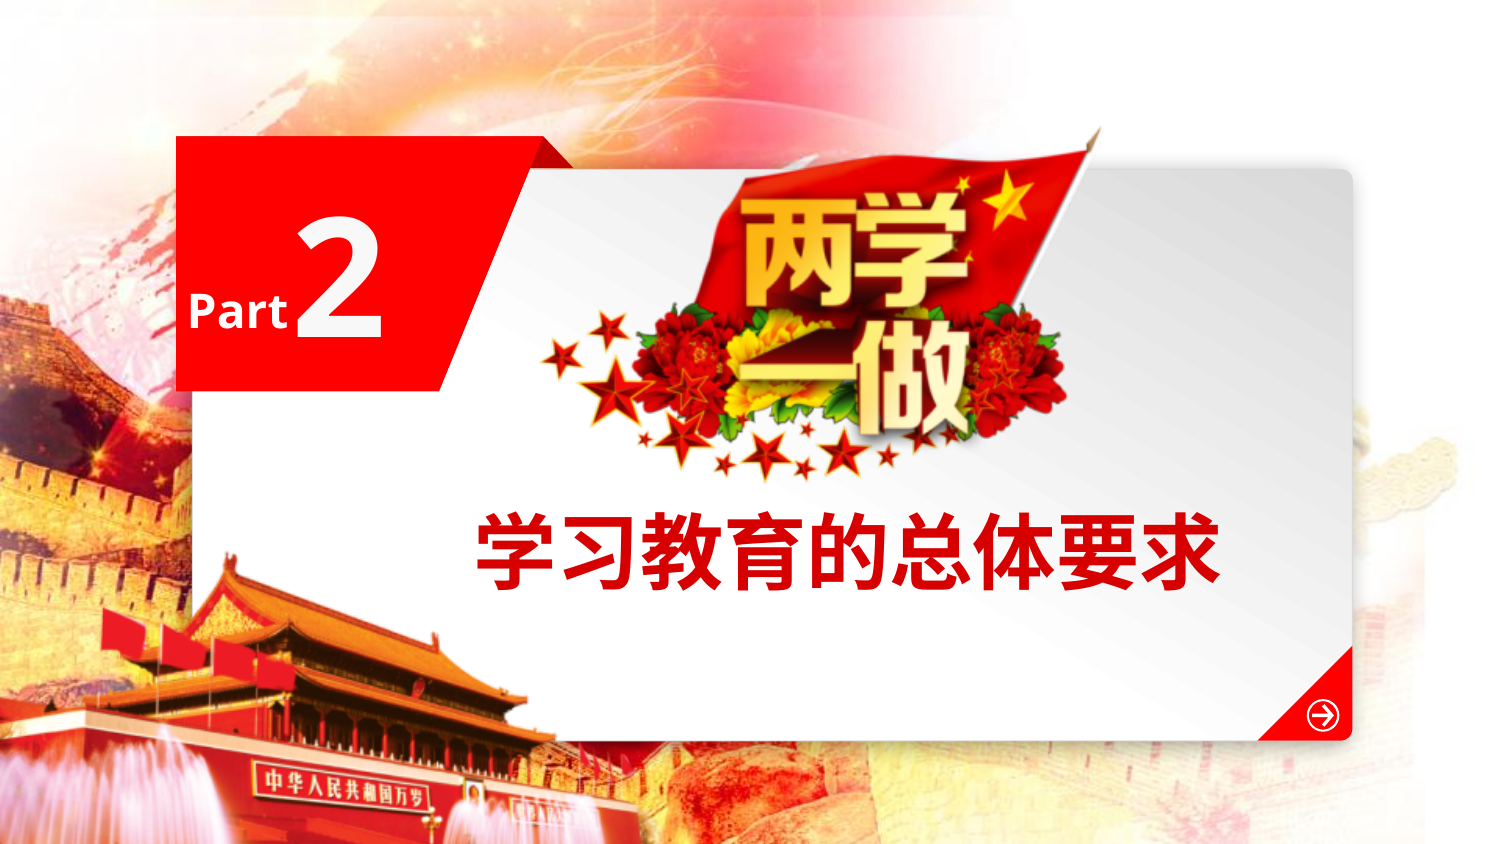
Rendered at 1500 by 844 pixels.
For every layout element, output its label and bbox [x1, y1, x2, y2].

text_box [192, 169, 489, 481]
picture [0, 0, 1500, 844]
text_box [671, 169, 1353, 741]
